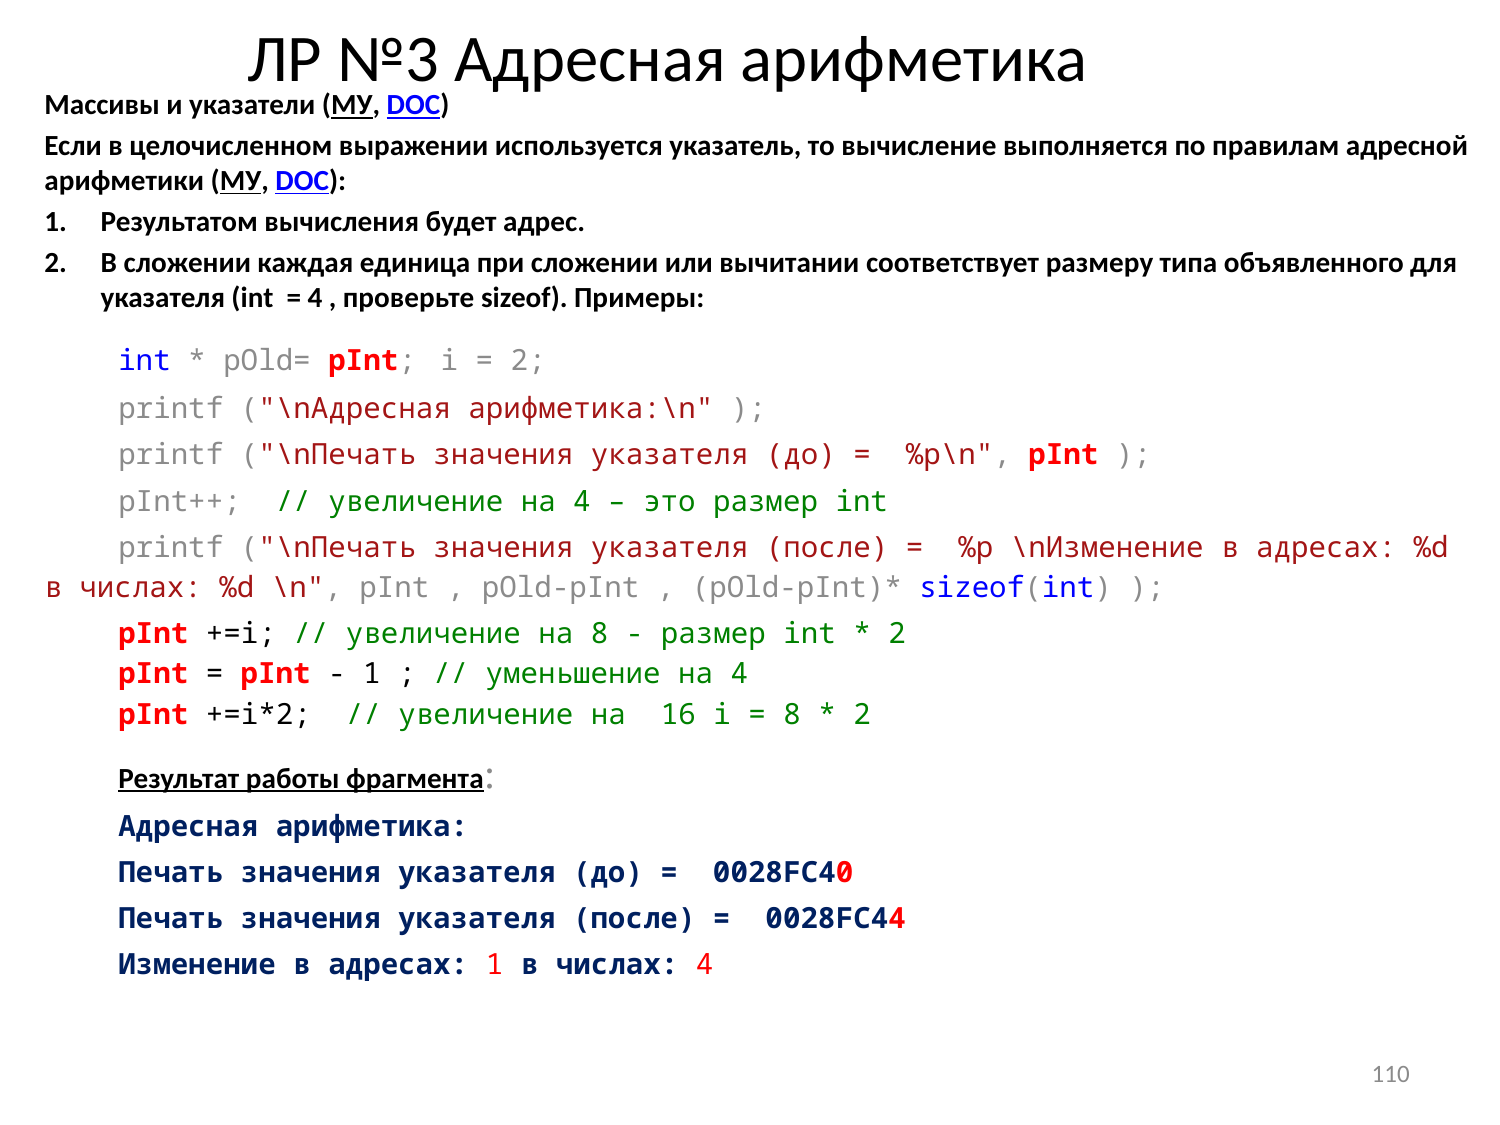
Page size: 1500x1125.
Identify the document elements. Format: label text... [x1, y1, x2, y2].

slide_number 110 [1074, 1042, 1425, 1103]
text_box Массивы и указатели (МУ, DOC) Если в целочисленном выражении используется указатель, то вычисление выполняется по правилам адресной арифметики (МУ, DOC): Результатом вычисления будет адрес. В сложении каждая единица при сложении или вычитании соответствует размеру типа объявленного для указателя (int = 4 , проверьте sizeof). Примеры: int * pOld= pInt; i = 2; printf ("\nАдресная арифметика:\n" ); printf ("\nПечать значения указателя (до) = %p\n", pInt ); pInt++; // увеличение на 4 – это размер int printf ("\nПечать значения указателя (после) = %p \nИзменение в адресах: %d в числах: %d \n", pInt , pOld-pInt , (pOld-pInt)* sizeof(int) ); pInt +=i; // увеличение на 8 - размер int * 2 pInt = pInt - 1 ; // уменьшение на 4 pInt +=i*2; // увеличение на 16 i = 8 * 2 Результат работы фрагмента: Адресная арифметика: Печать значения указателя (до) = 0028FC40 Печать значения указателя (после) = 0028FC44 Изменение в адресах: 1 в числах: 4 [29, 78, 1495, 1012]
title ЛР №3 Адресная арифметика [159, 7, 1176, 78]
